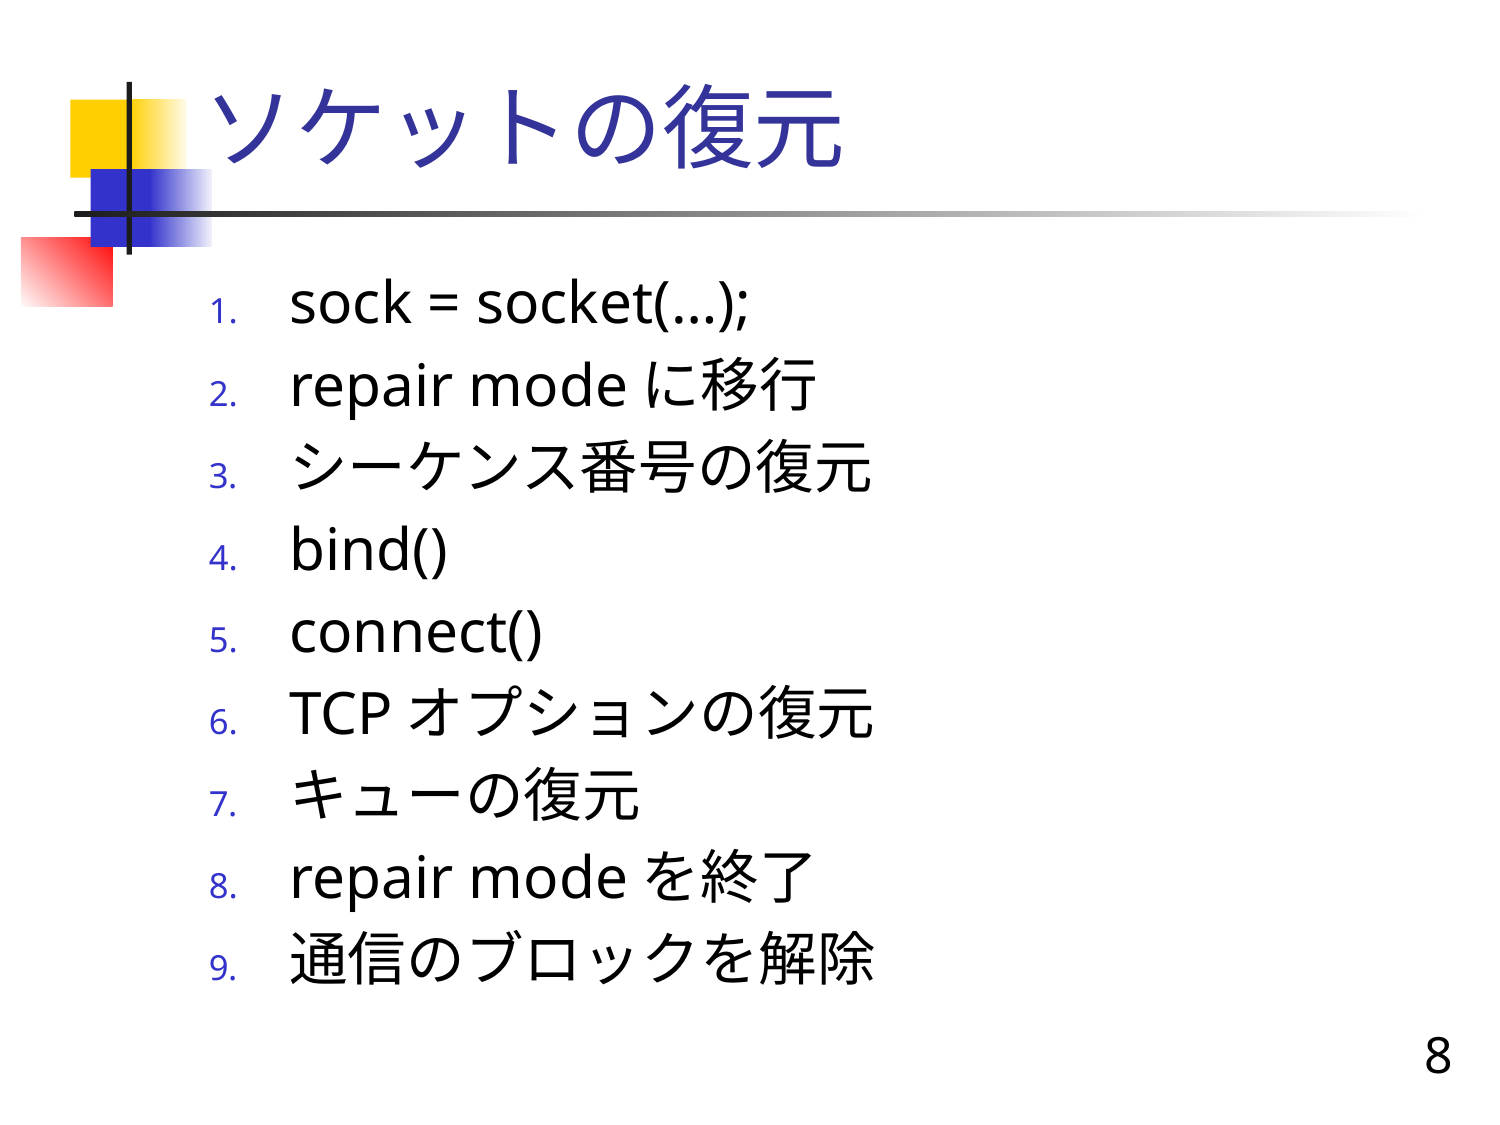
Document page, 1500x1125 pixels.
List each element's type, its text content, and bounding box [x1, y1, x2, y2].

list sock = socket(…); repair modeに移行 シーケンス番号の復元 bind() connect() TCPオプションの復元 キューの復元 repair modeを終了 通信のブロックを解除 [193, 257, 1470, 1007]
slide_number 8 [1154, 1023, 1468, 1100]
title ソケットの復元 [188, 34, 1468, 188]
